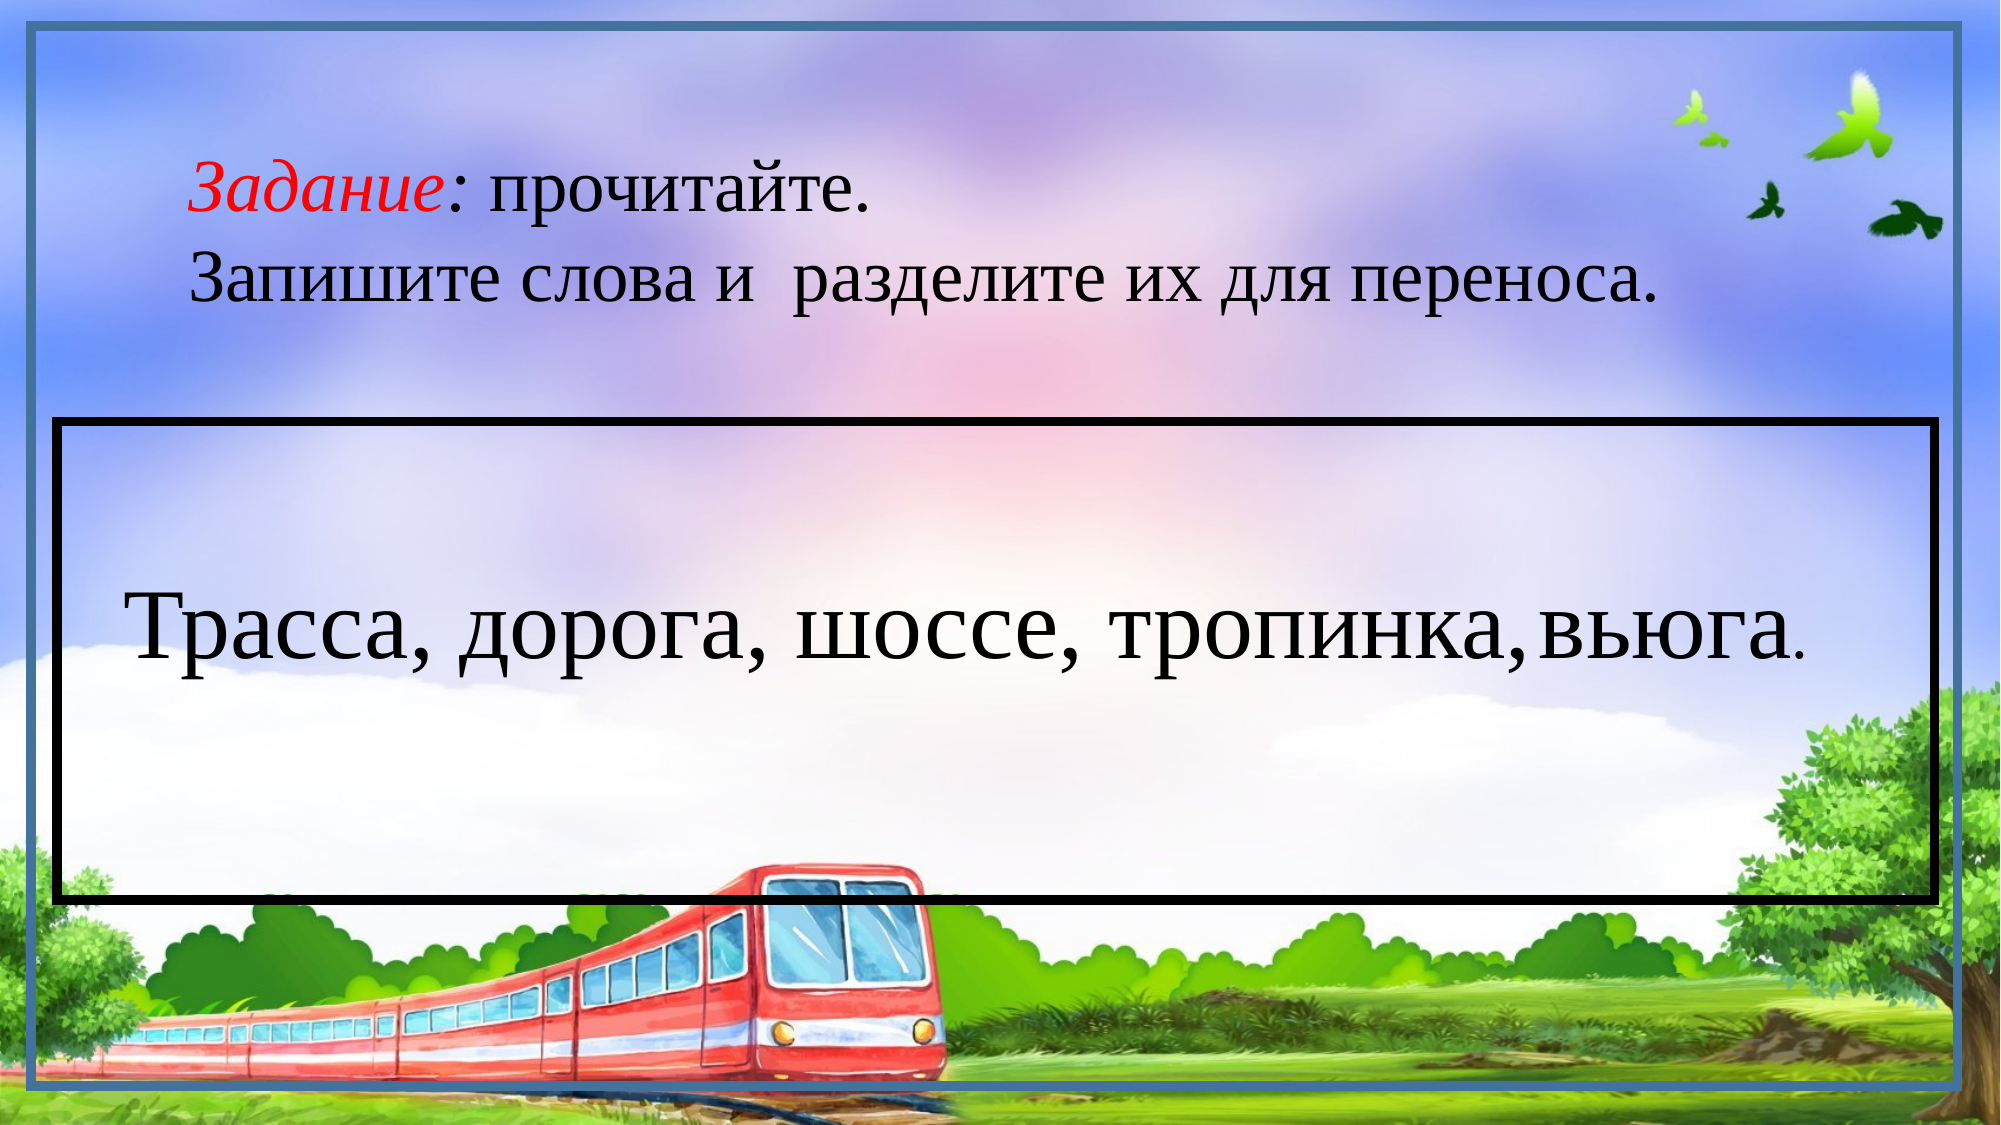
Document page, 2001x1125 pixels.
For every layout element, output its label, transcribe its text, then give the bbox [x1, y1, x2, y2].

text_box Задание: прочитайте. Запишите слова и разделите их для переноса. [173, 129, 1935, 324]
text_box [56, 420, 1935, 901]
picture [0, 0, 2001, 1125]
text_box [30, 25, 1959, 1087]
